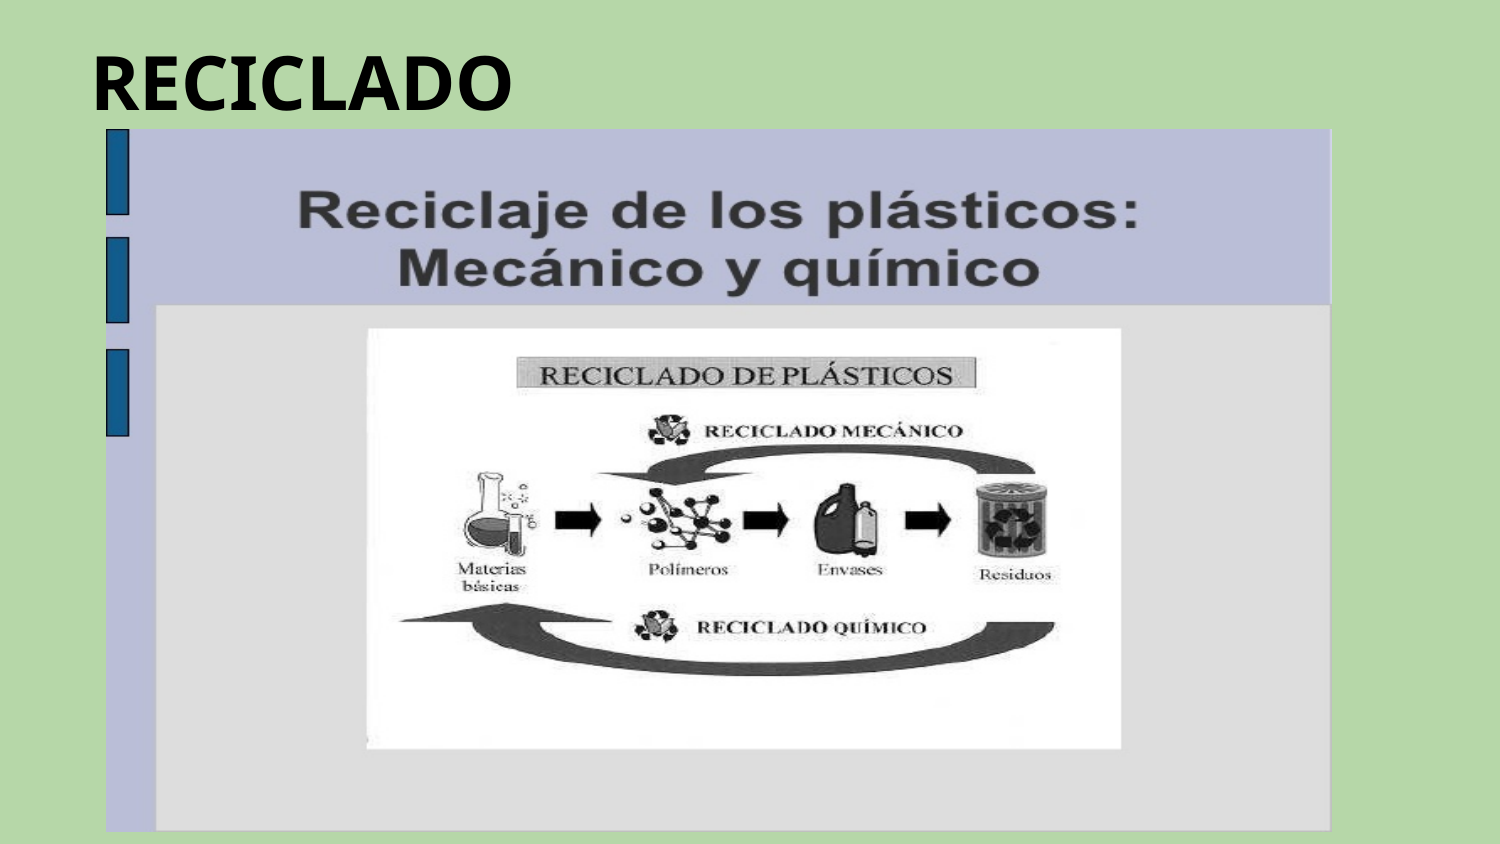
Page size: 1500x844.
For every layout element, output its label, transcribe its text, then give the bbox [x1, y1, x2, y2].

title RECICLADO [75, 0, 1425, 141]
picture [106, 128, 1333, 833]
